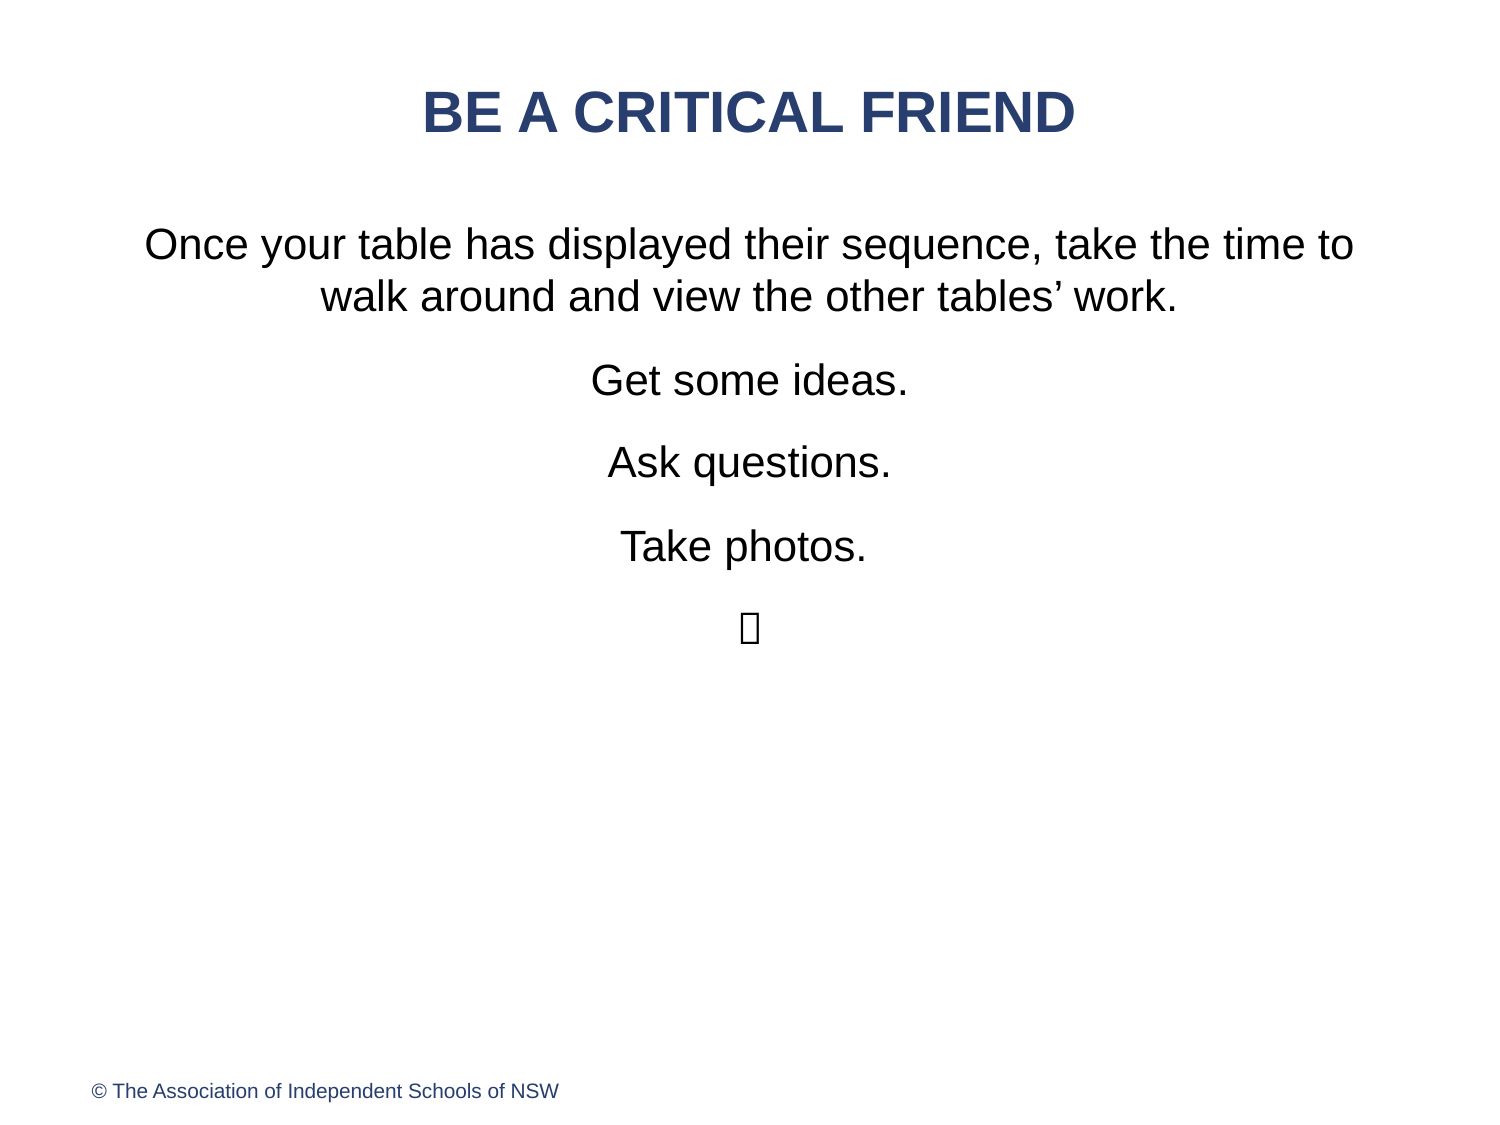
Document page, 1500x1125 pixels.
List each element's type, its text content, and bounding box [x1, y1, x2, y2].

list Once your table has displayed their sequence, take the time to walk around and view the other tables’ work. Get some ideas. Ask questions. Take photos.  [87, 208, 1413, 1038]
title BE A CRITICAL FRIEND [87, 66, 1413, 149]
